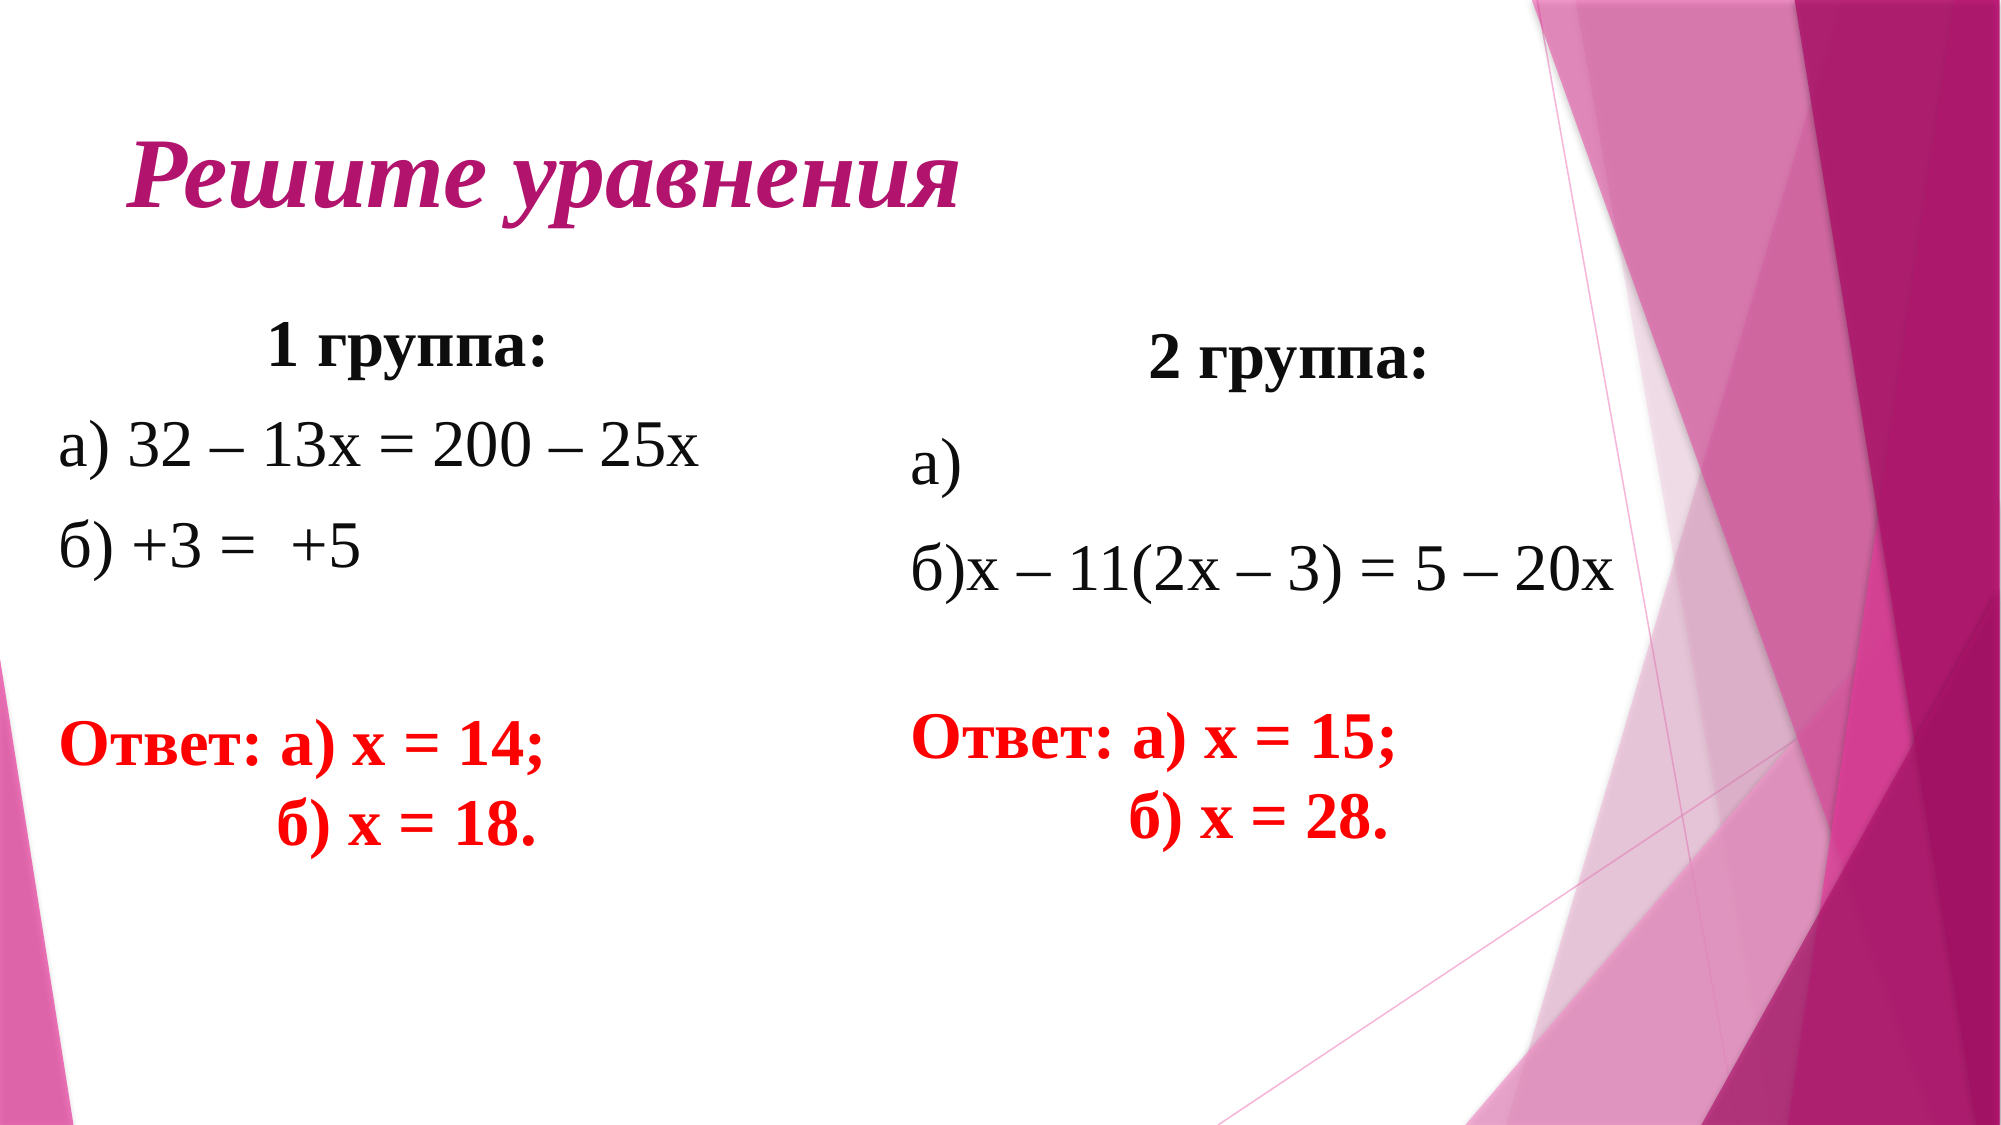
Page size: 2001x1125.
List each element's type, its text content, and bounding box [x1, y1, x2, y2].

text_box Ответ: а) х = 14; б) х = 18. [43, 691, 737, 866]
title Решите уравнения [111, 99, 1522, 317]
text_box Ответ: а) х = 15; б) х = 28. [895, 684, 1589, 860]
